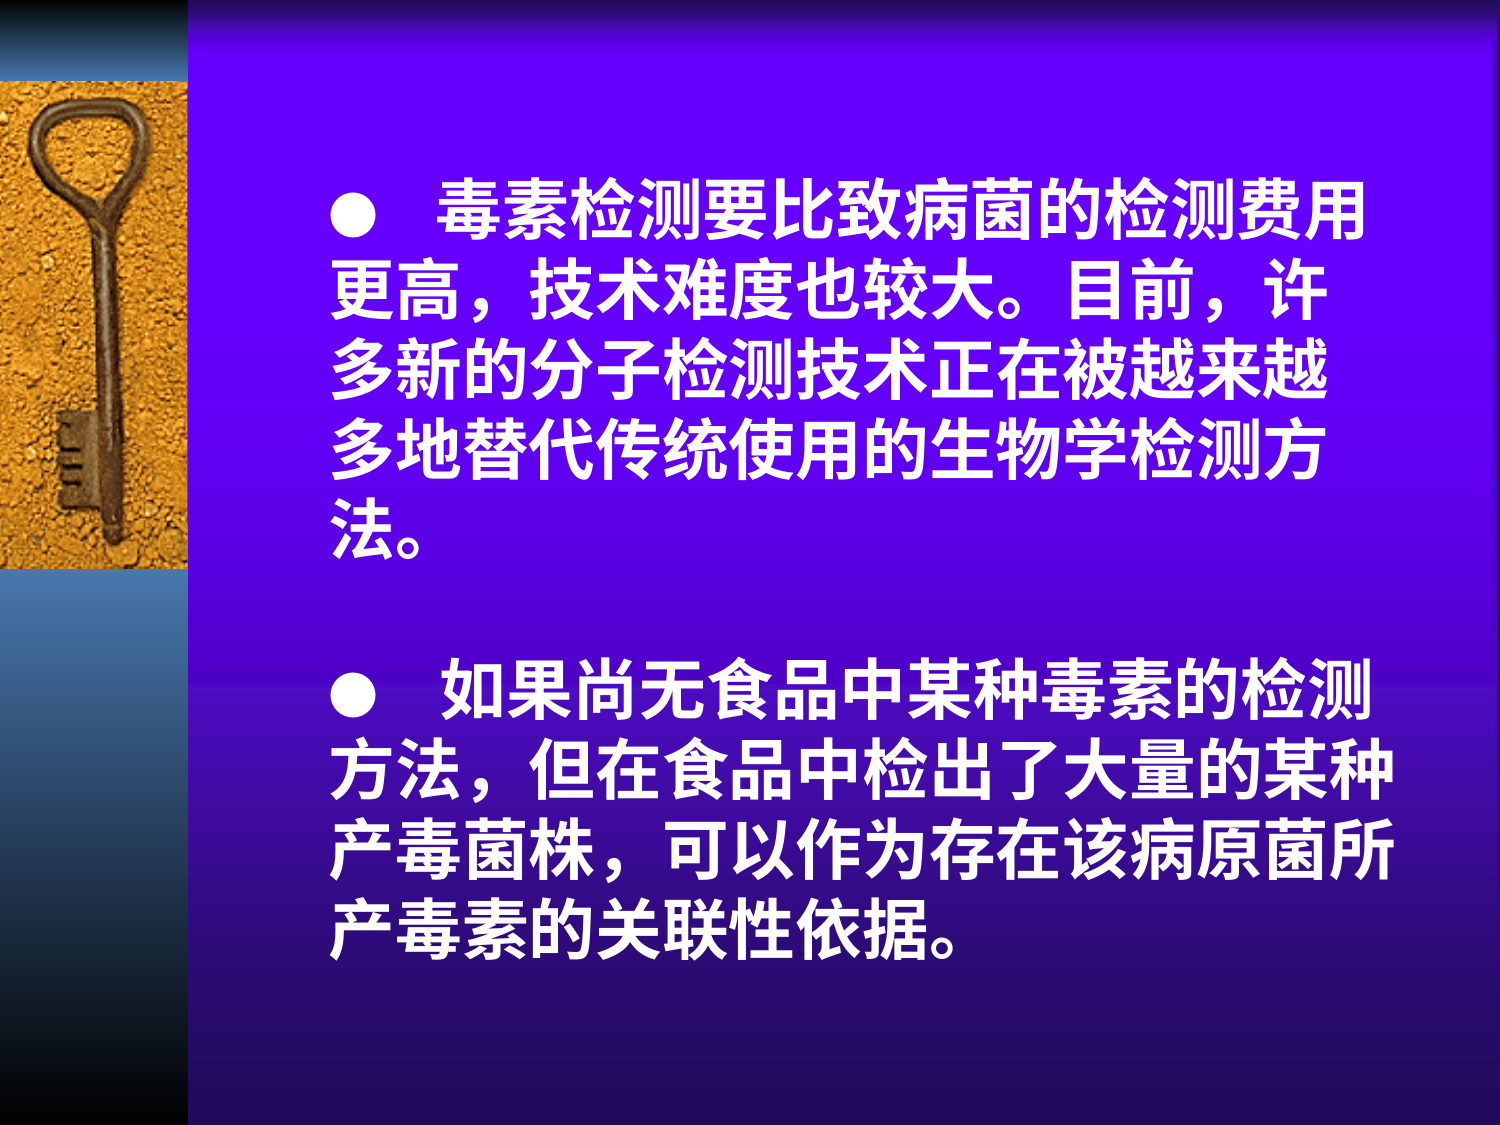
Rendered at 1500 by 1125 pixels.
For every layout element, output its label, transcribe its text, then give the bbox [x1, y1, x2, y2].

text_box ● 毒素检测要比致病菌的检测费用 更高，技术难度也较大。目前，许 多新的分子检测技术正在被越来越 多地替代传统使用的生物学检测方 法。 ● 如果尚无食品中某种毒素的检测 方法，但在食品中检出了大量的某种 产毒菌株，可以作为存在该病原菌所 产毒素的关联性依据。 [249, 160, 1436, 976]
picture [0, 0, 1500, 1125]
